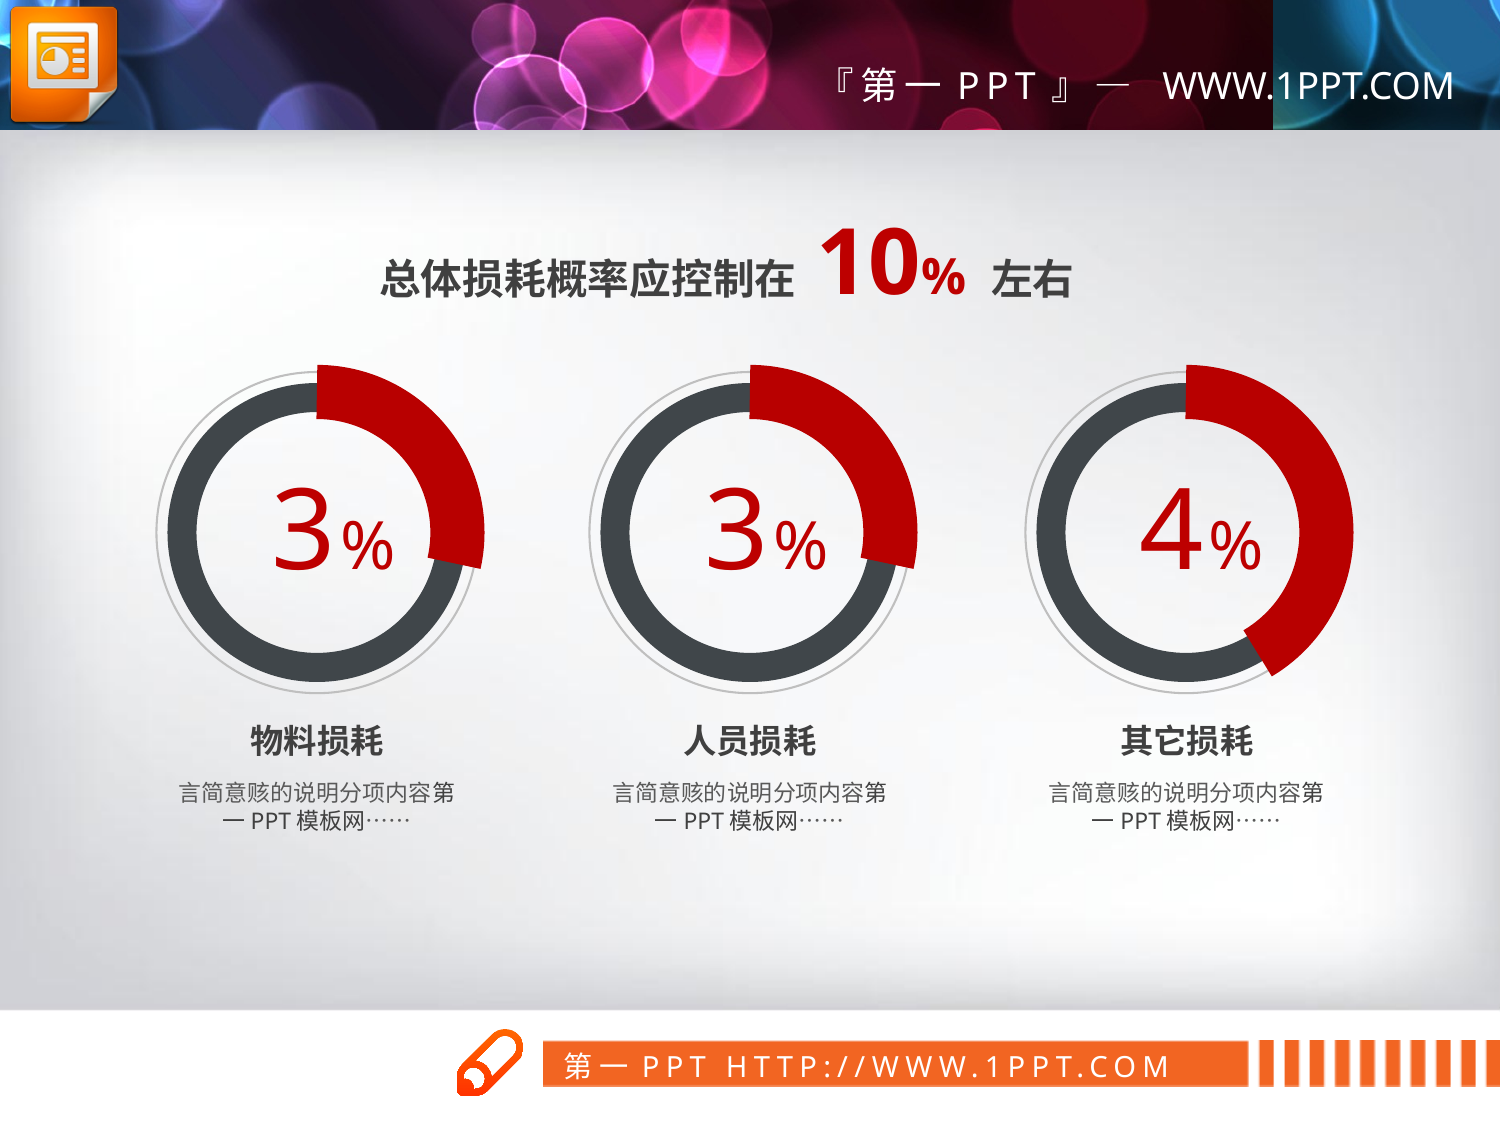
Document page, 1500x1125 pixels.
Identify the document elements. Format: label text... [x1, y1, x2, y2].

text_box 总体损耗概率应控制在 10% 左右 [379, 203, 1159, 314]
picture [0, 0, 1500, 1012]
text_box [1025, 371, 1347, 694]
text_box 物料损耗 [202, 720, 432, 761]
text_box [156, 371, 478, 694]
text_box 言简意赅的说明分项内容第一PPT模板网…… [609, 779, 891, 834]
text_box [589, 371, 911, 694]
text_box 其它损耗 [1072, 720, 1302, 761]
text_box 言简意赅的说明分项内容第一PPT模板网…… [176, 779, 458, 834]
text_box 言简意赅的说明分项内容第一PPT模板网…… [1045, 779, 1328, 834]
text_box 人员损耗 [635, 720, 865, 761]
picture [543, 1040, 1500, 1087]
